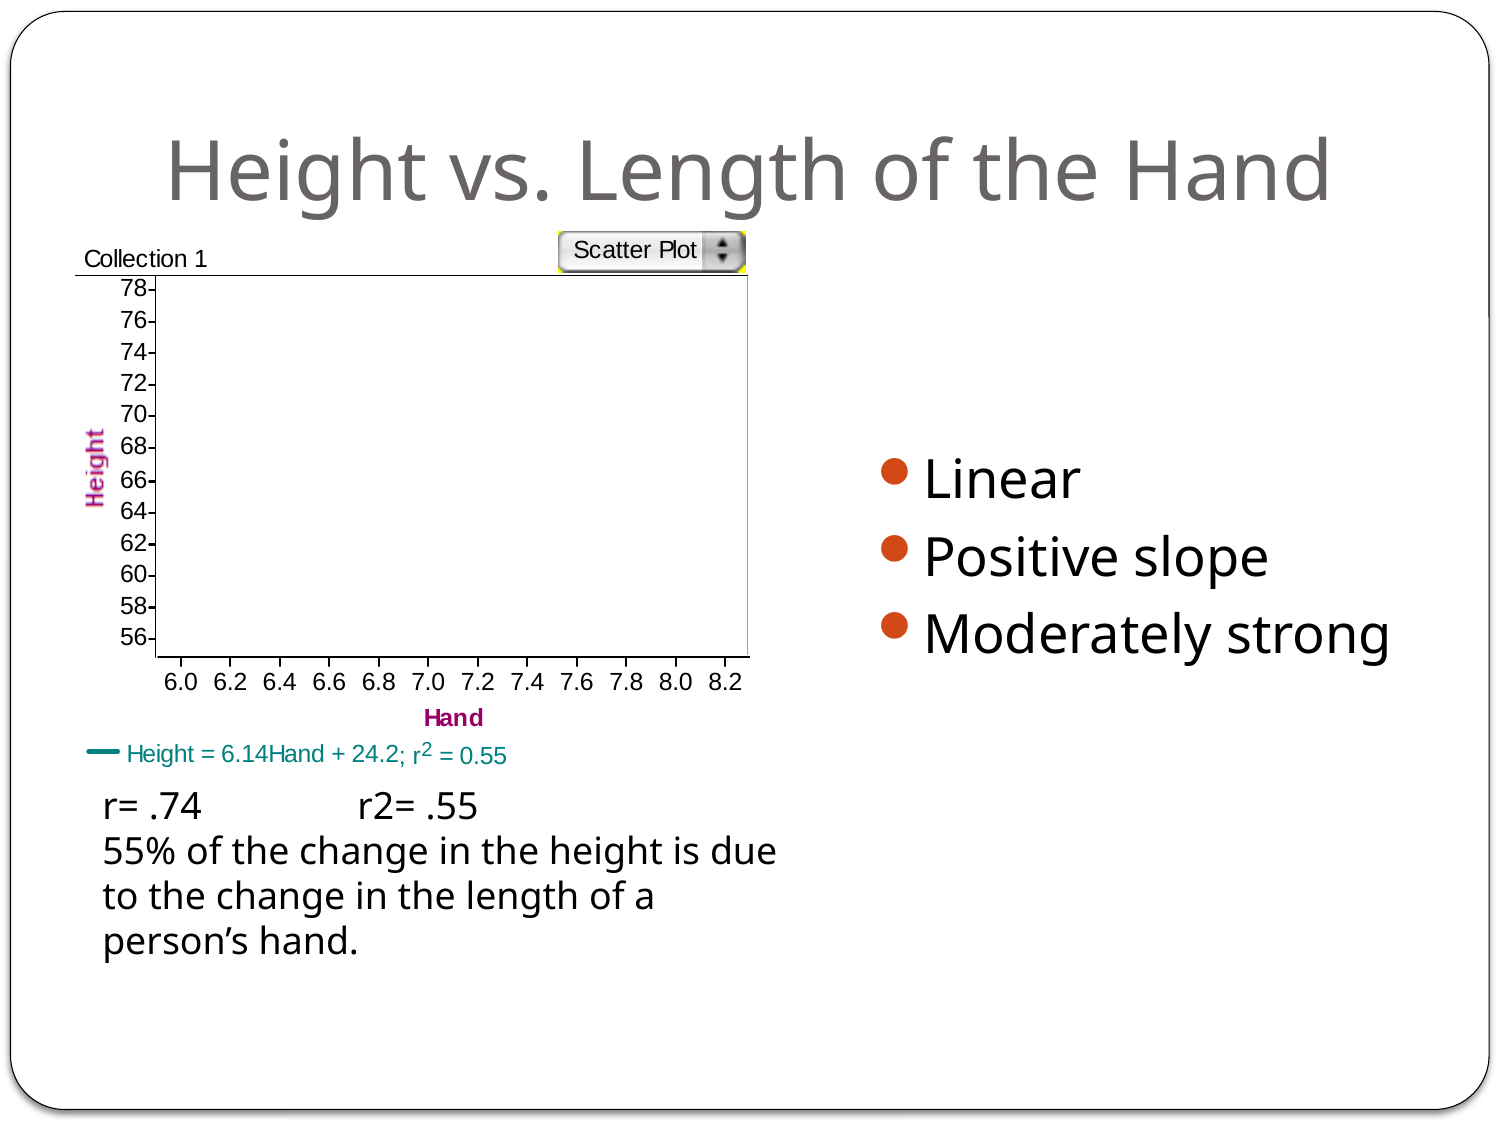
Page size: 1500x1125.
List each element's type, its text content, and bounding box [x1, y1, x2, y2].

picture [74, 224, 751, 777]
text_box r= .74 r2= .55 55% of the change in the height is due to the change in the length of a person’s hand. [87, 774, 800, 970]
title Height vs. Length of the Hand [150, 45, 1425, 233]
list Linear Positive slope Moderately strong [862, 437, 1425, 863]
